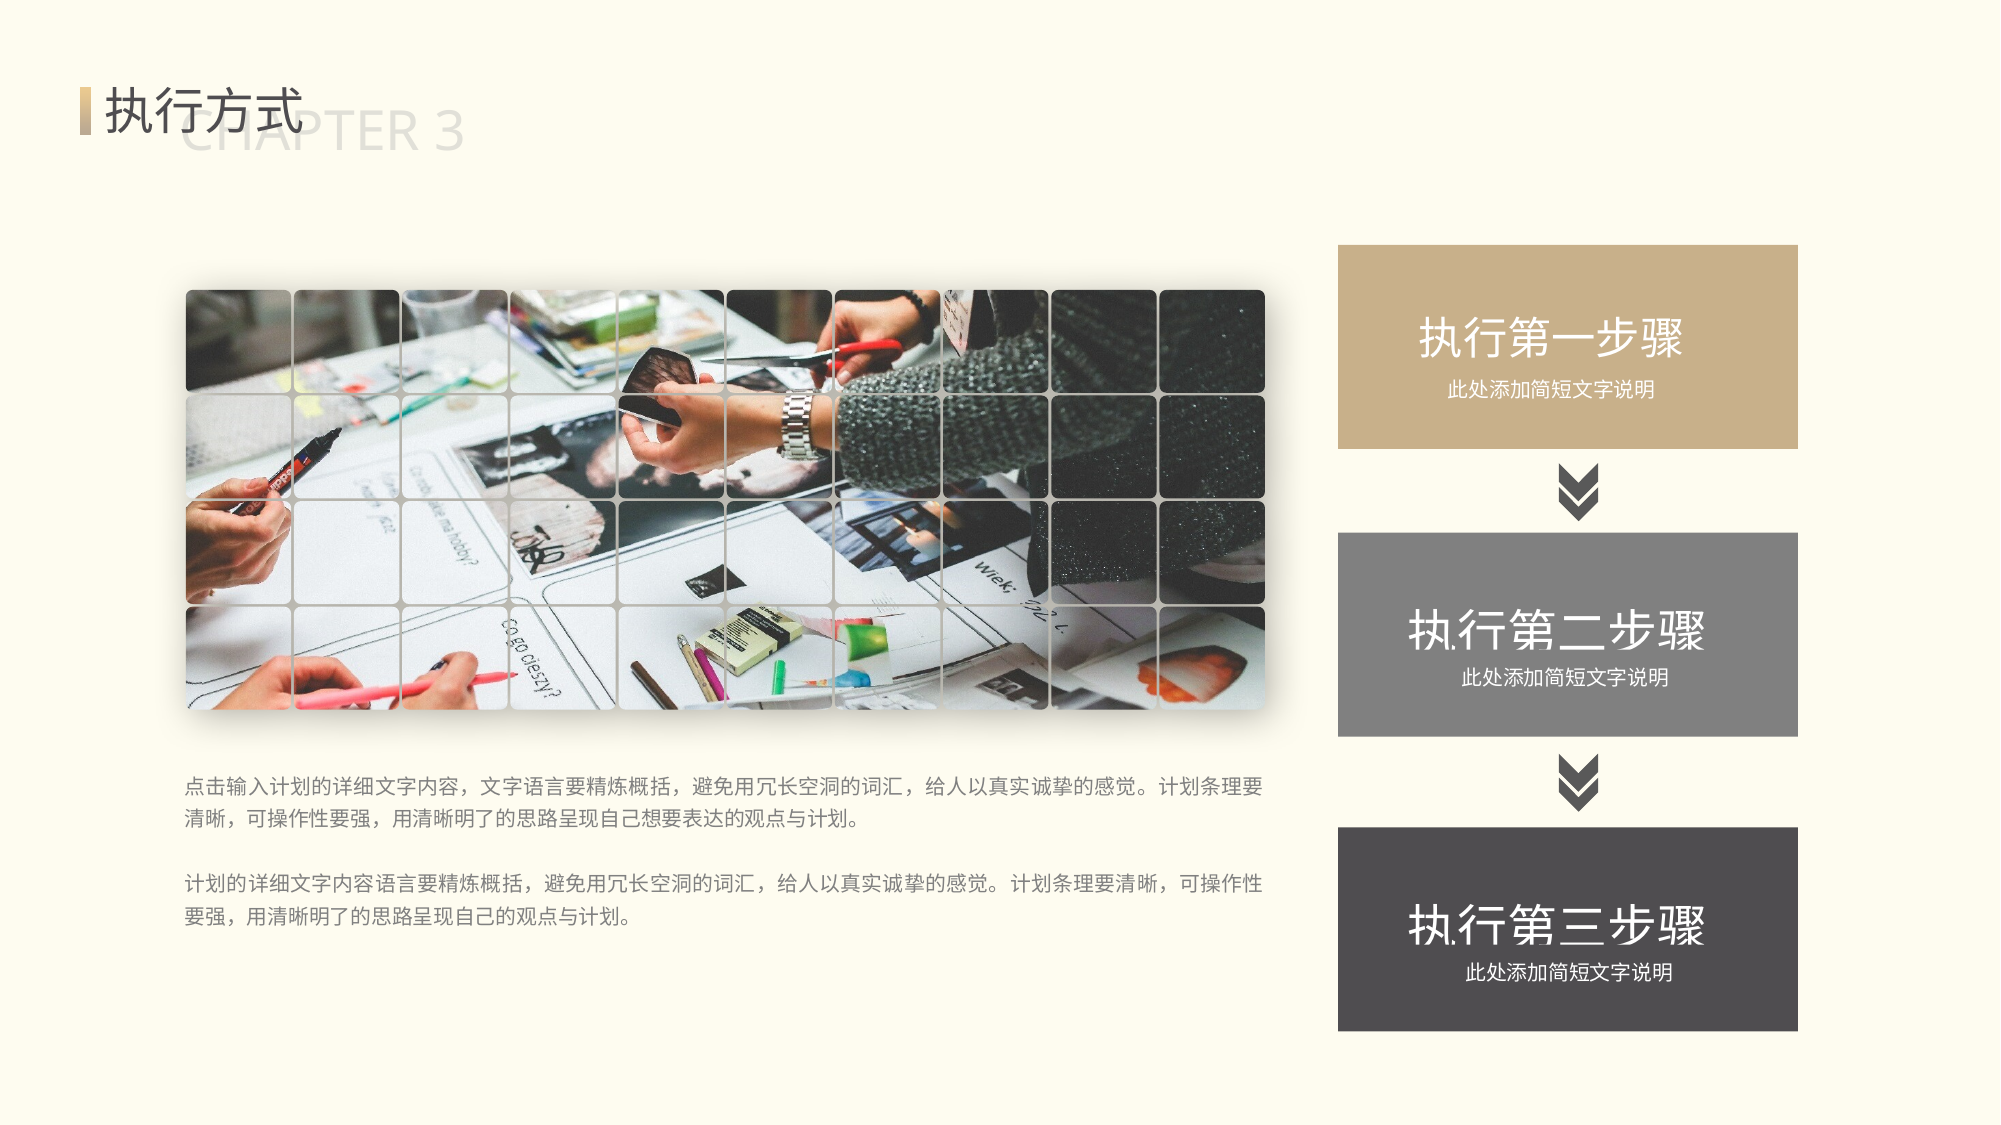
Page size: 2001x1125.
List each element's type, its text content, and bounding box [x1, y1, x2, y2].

text_box CHAPTER 3 [164, 87, 482, 170]
text_box [183, 287, 1267, 712]
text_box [1547, 462, 1610, 504]
text_box 执行方式 [89, 72, 320, 147]
text_box 点击输入计划的详细文字内容，文字语言要精炼概括，避免用冗长空洞的词汇，给人以真实诚挚的感觉。计划条理要清晰，可操作性要强，用清晰明了的思路呈现自己想要表达的观点与计划。 计划的详细文字内容语言要精炼概括，避免用冗长空洞的词汇，给人以真实诚挚的感觉。计划条理要清晰，可操作性要强，用清晰明了的思路呈现自己的观点与计划。 [164, 756, 1284, 939]
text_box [1337, 244, 1799, 450]
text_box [1547, 752, 1610, 794]
picture [80, 87, 91, 136]
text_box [1337, 532, 1799, 737]
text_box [1337, 827, 1799, 1032]
